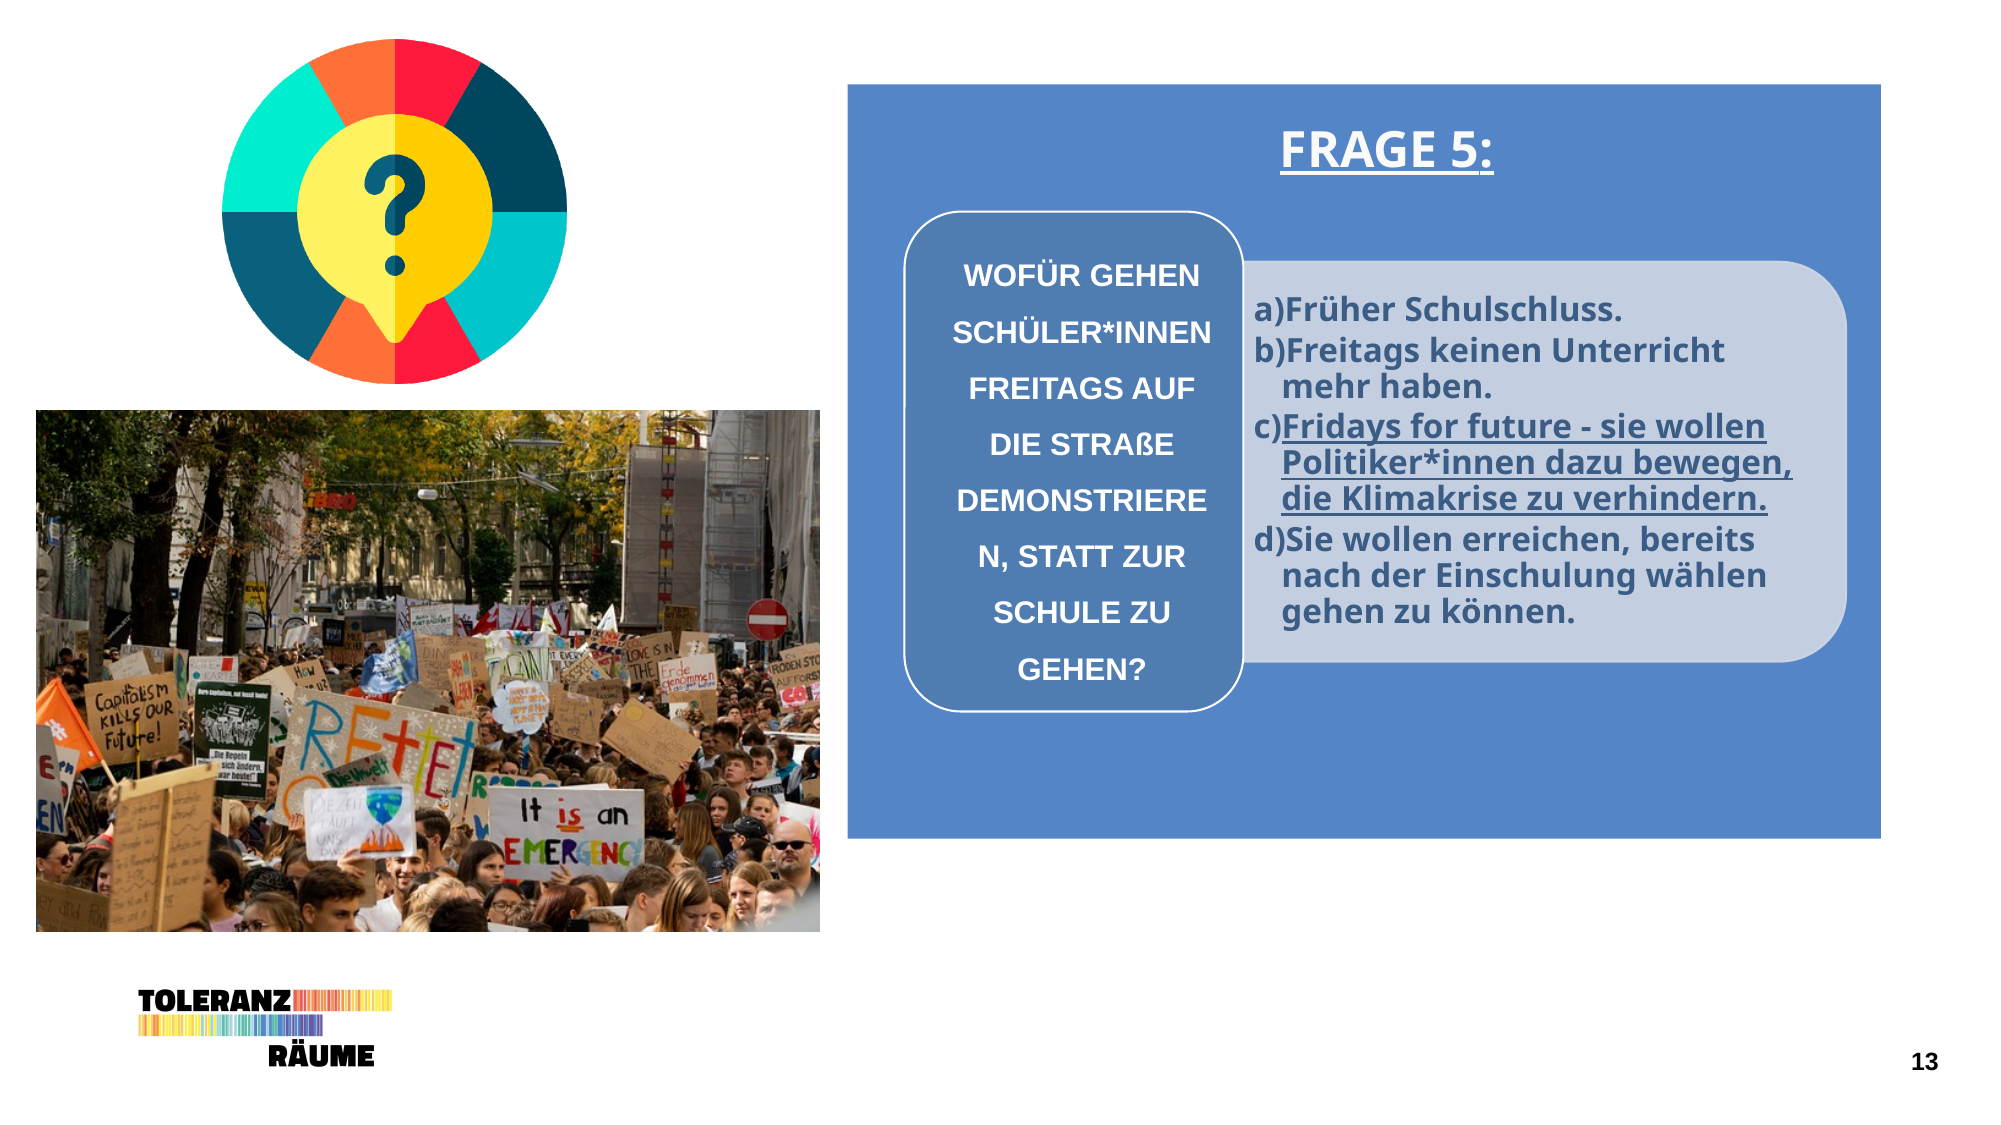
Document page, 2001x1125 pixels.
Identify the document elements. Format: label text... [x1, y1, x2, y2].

slide_number 13 [1846, 1034, 1940, 1076]
picture [222, 39, 567, 385]
picture [137, 989, 393, 1067]
text_box FRAGE 5: [916, 110, 1858, 185]
picture [35, 410, 820, 932]
text_box [847, 83, 1882, 840]
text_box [904, 211, 1846, 712]
